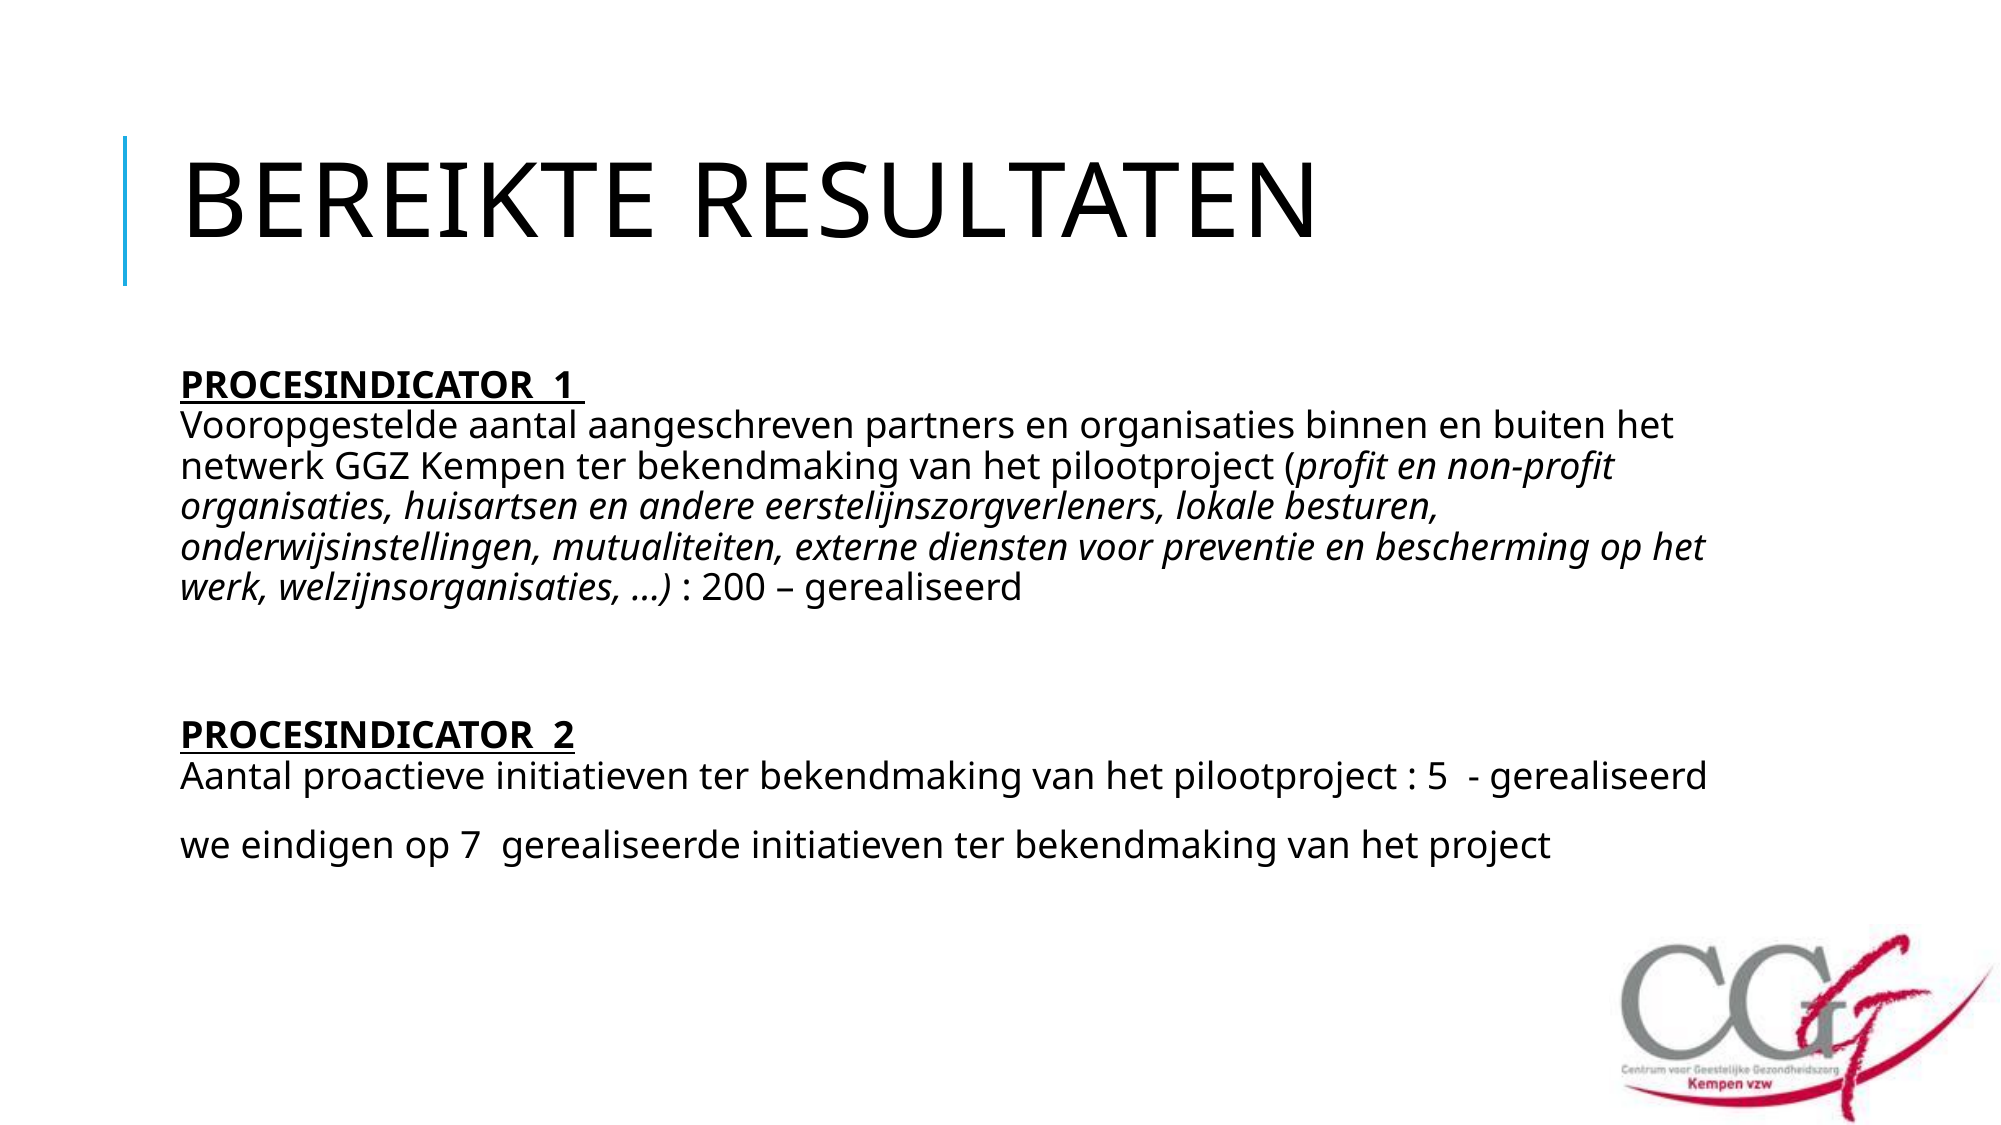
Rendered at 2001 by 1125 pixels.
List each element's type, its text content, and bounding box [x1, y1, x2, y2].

list PROCESINDICATOR 1 Vooropgestelde aantal aangeschreven partners en organisaties binnen en buiten het netwerk GGZ Kempen ter bekendmaking van het pilootproject (profit en non-profit organisaties, huisartsen en andere eerstelijnszorgverleners, lokale besturen, onderwijsinstellingen, mutualiteiten, externe diensten voor preventie en bescherming op het werk, welzijnsorganisaties, …) : 200 – gerealiseerd PROCESINDICATOR 2 Aantal proactieve initiatieven ter bekendmaking van het pilootproject : 5 - gerealiseerd we eindigen op 7 gerealiseerde initiatieven ter bekendmaking van het project [157, 358, 1798, 1005]
title Bereikte resultaten [165, 84, 1761, 331]
picture [1609, 924, 2000, 1125]
